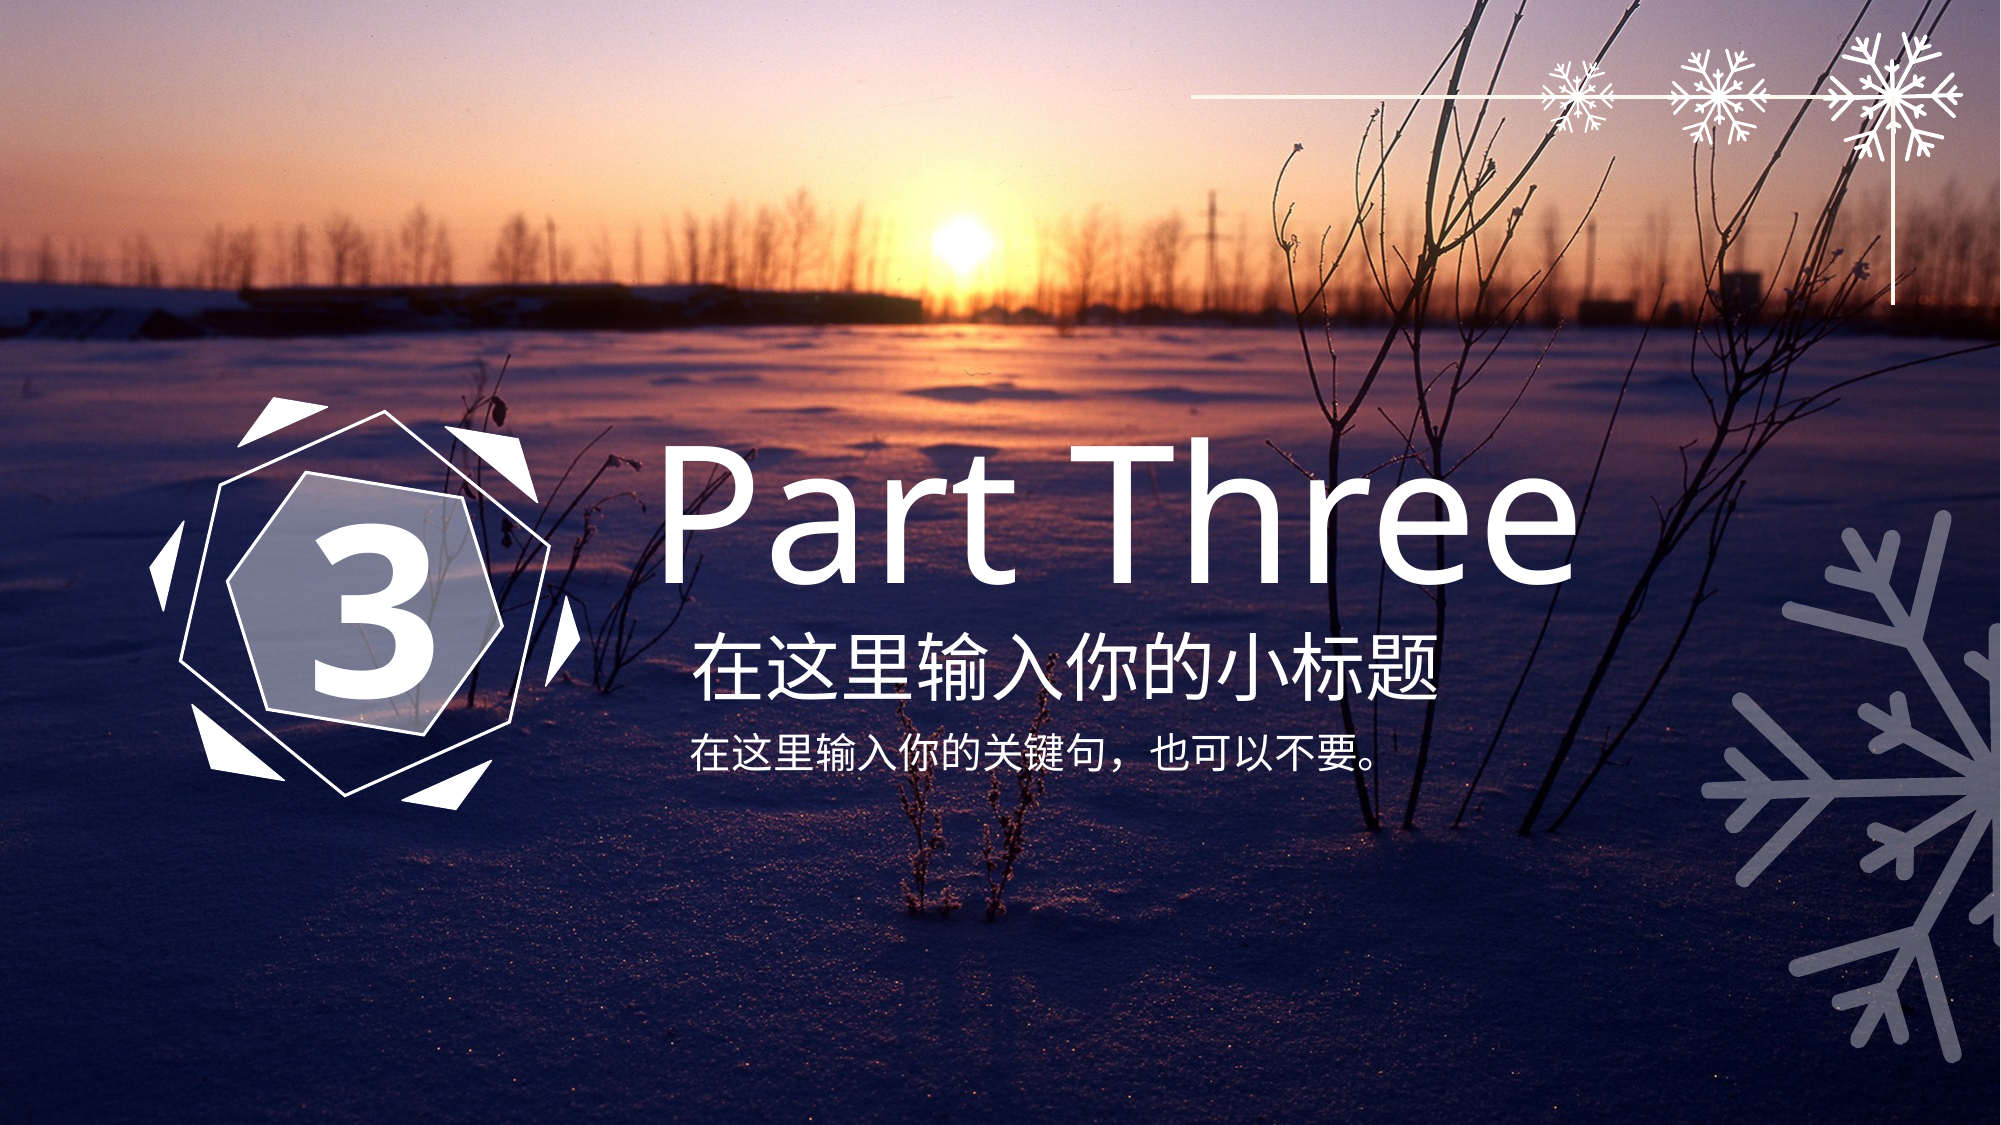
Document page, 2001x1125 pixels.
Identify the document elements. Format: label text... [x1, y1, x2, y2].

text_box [1191, 28, 1962, 305]
text_box Part Three [633, 384, 1602, 630]
picture [0, 0, 2001, 1125]
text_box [146, 415, 583, 792]
text_box 在这里输入你的关键句，也可以不要。 [675, 719, 1415, 785]
text_box 在这里输入你的小标题 [675, 613, 1456, 719]
text_box [1701, 510, 2000, 1064]
